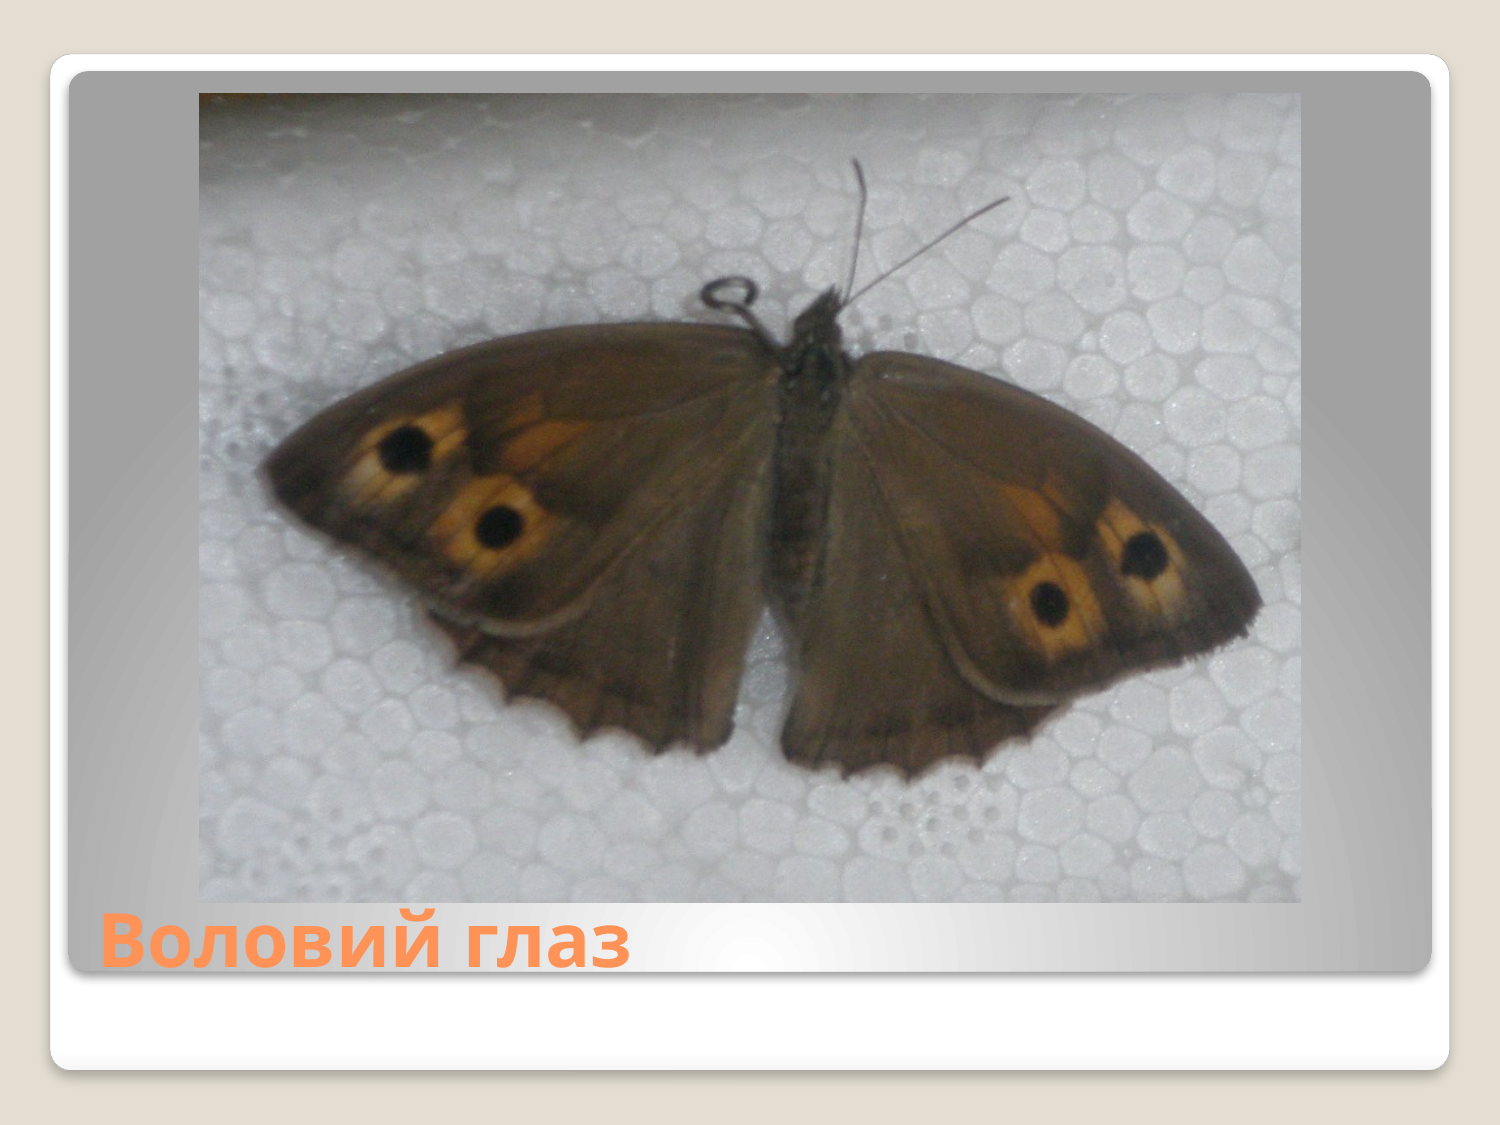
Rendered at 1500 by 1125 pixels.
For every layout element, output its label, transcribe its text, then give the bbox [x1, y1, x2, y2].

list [198, 93, 1301, 903]
title Воловий глаз [82, 817, 1425, 990]
